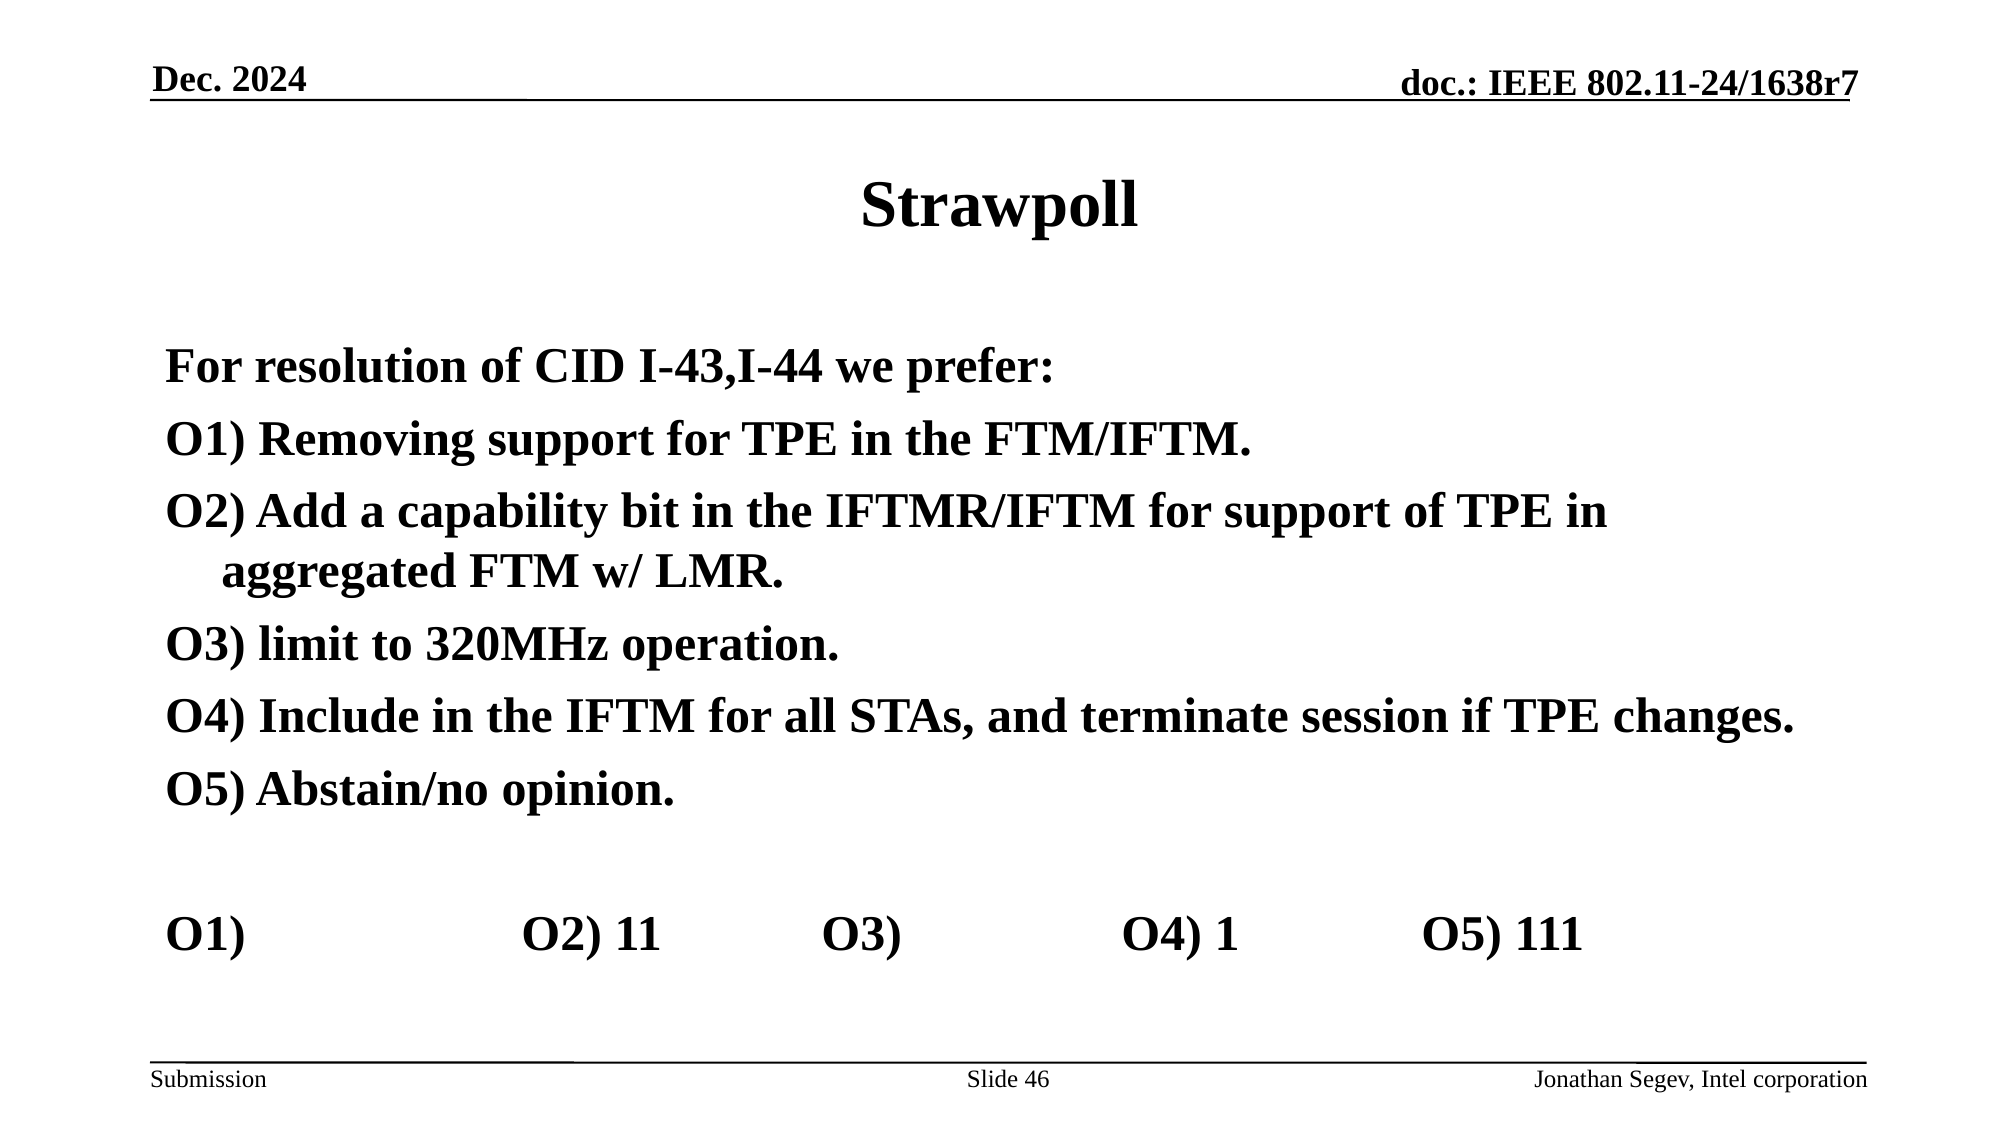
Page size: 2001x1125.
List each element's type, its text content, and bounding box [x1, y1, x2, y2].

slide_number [152, 54, 563, 100]
list For resolution of CID I-43,I-44 we prefer: O1) Removing support for TPE in the FTM/IFTM. O2) Add a capability bit in the IFTMR/IFTM for support of TPE in aggregated FTM w/ LMR. O3) limit to 320MHz operation. O4) Include in the IFTM for all STAs, and terminate session if TPE changes. O5) Abstain/no opinion. O1) O2) 11 O3) O4) 1 O5) 111 [149, 324, 1850, 1000]
slide_number Slide 46 [950, 1061, 1067, 1123]
title Strawpoll [149, 112, 1850, 288]
footer Jonathan Segev, Intel corporation [1171, 1061, 1869, 1093]
